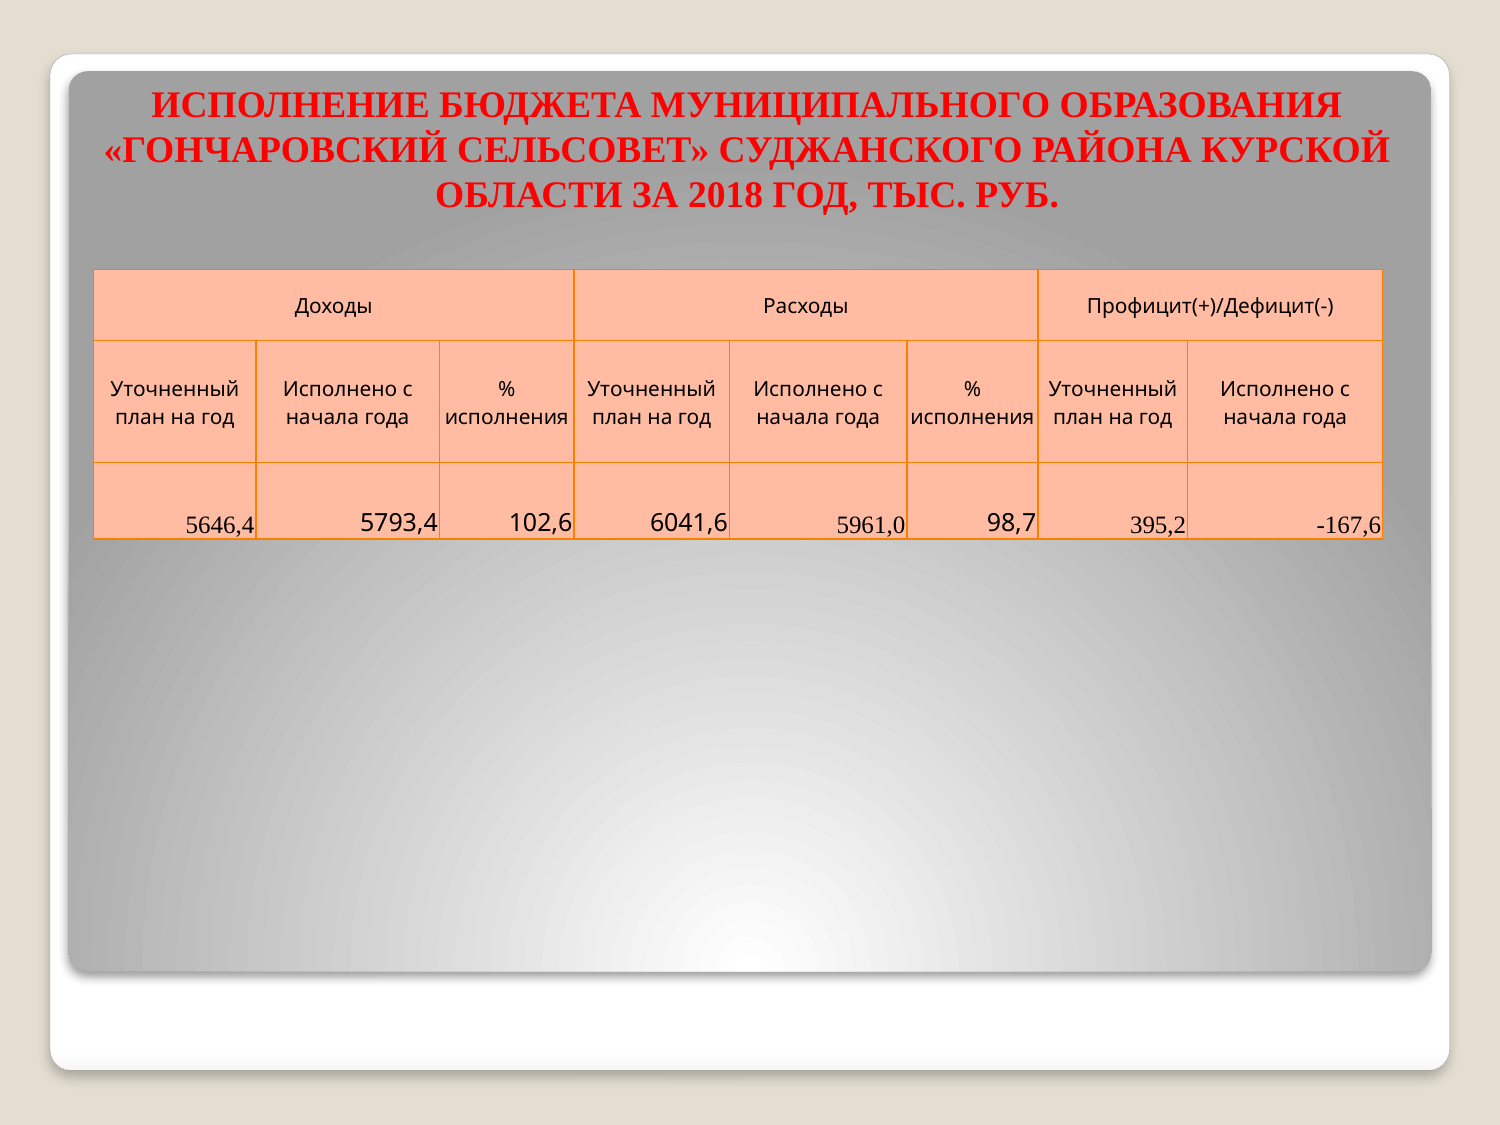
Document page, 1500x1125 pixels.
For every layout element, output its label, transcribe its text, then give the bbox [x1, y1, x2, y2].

table_cell Уточненный план на год [575, 341, 729, 462]
table_cell 5793,4 [257, 463, 439, 538]
table_cell 98,7 [908, 463, 1037, 538]
table_cell Уточненный план на год [94, 341, 255, 462]
table_cell 102,6 [440, 463, 573, 538]
table_cell 6041,6 [575, 463, 729, 538]
table_header Профицит(+)/Дефицит(-) [1039, 270, 1382, 340]
table_header Расходы [575, 270, 1037, 340]
table_cell Исполнено с начала года [257, 341, 439, 462]
table_header Доходы [94, 270, 573, 340]
table_cell 5646,4 [94, 463, 255, 538]
table_cell % исполнения [908, 341, 1037, 462]
table_cell 395,2 [1039, 463, 1187, 538]
table_cell Исполнено с начала года [1188, 341, 1382, 462]
table_cell Исполнено с начала года [730, 341, 906, 462]
table_cell 5961,0 [730, 463, 906, 538]
table_cell -167,6 [1188, 463, 1382, 538]
table_cell % исполнения [440, 341, 573, 462]
table_cell Уточненный план на год [1039, 341, 1187, 462]
title Исполнение бюджета муниципального образования «Гончаровский сельсовет» Суджанского района Курской области за 2018 год, тыс. руб. [64, 70, 1430, 223]
